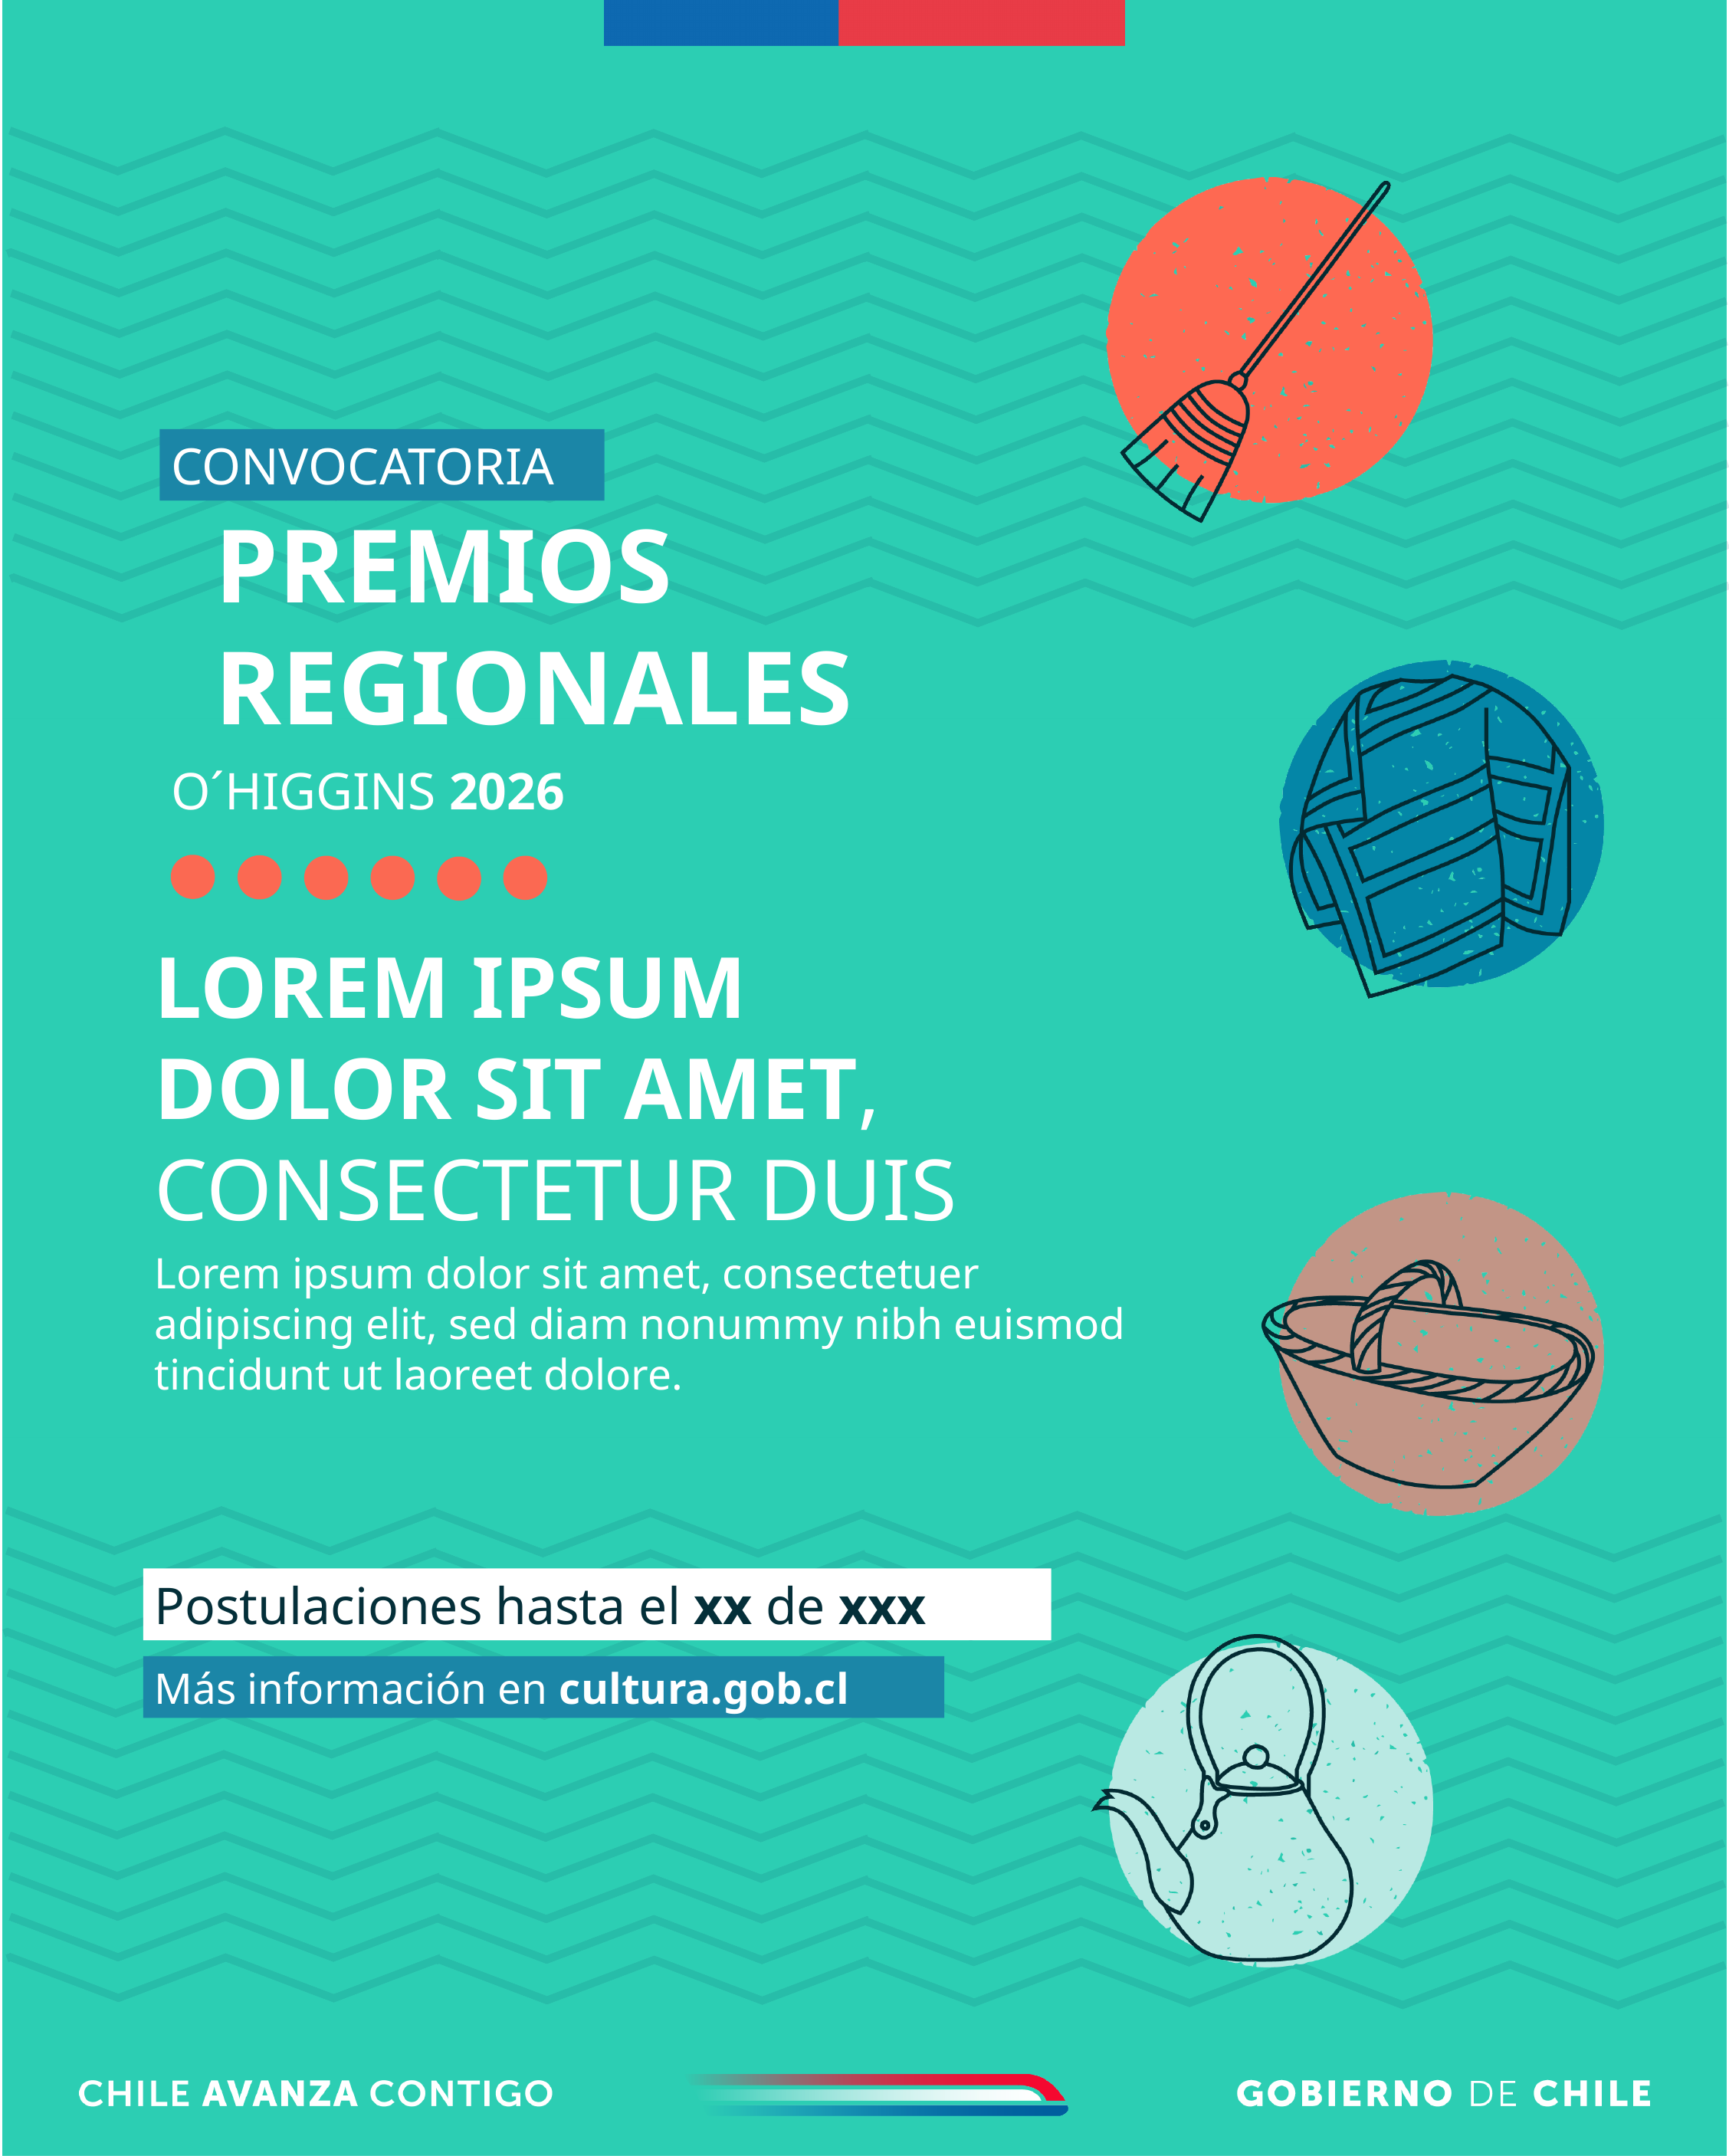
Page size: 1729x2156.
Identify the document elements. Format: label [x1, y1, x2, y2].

text_box [170, 855, 548, 901]
picture [2, 0, 1729, 2156]
